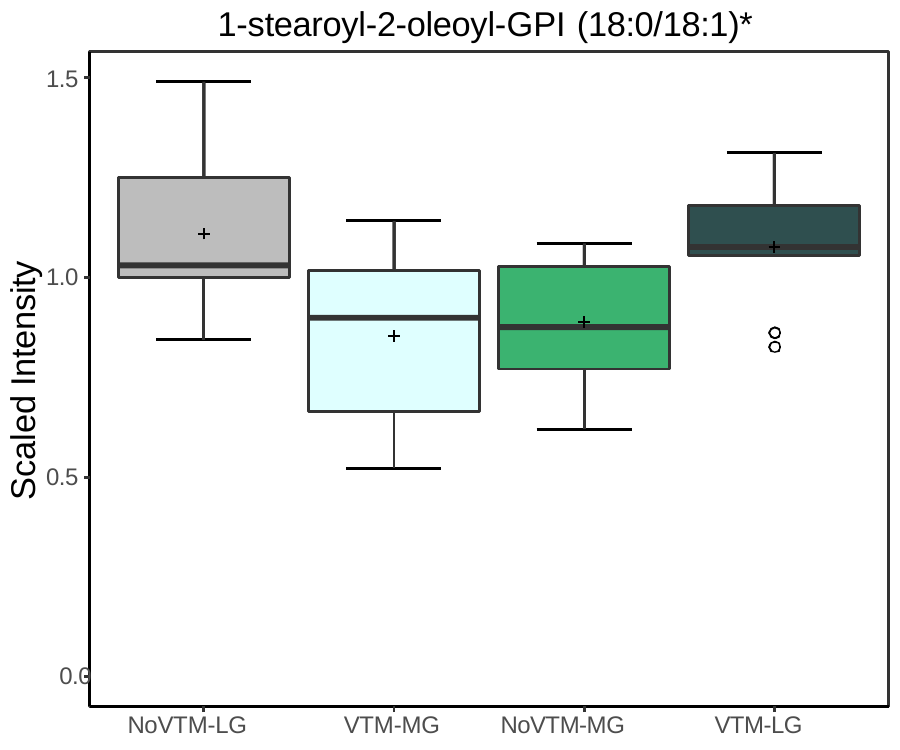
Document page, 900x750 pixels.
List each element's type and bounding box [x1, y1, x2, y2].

slide_number [125, 713, 257, 750]
footer [57, 661, 95, 750]
text_box [44, 0, 891, 738]
text_box [1, 256, 82, 503]
